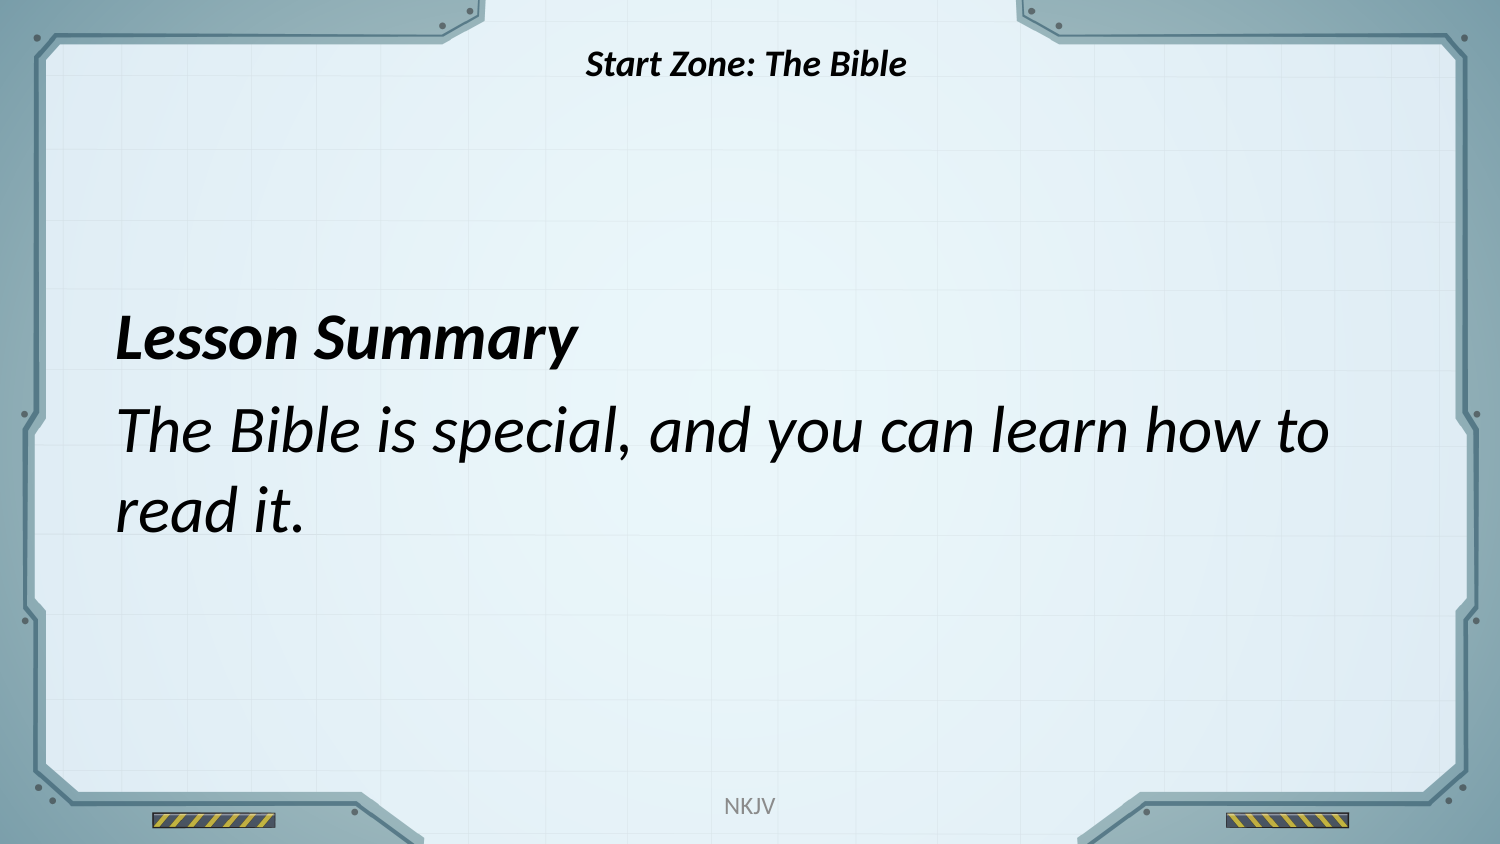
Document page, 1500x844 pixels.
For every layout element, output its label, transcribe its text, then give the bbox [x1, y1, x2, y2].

picture [0, 0, 1500, 844]
text_box Start Zone: The Bible [502, 31, 992, 91]
footer NKJV [512, 782, 988, 828]
list Lesson Summary The Bible is special, and you can learn how to read it. [100, 135, 1408, 704]
